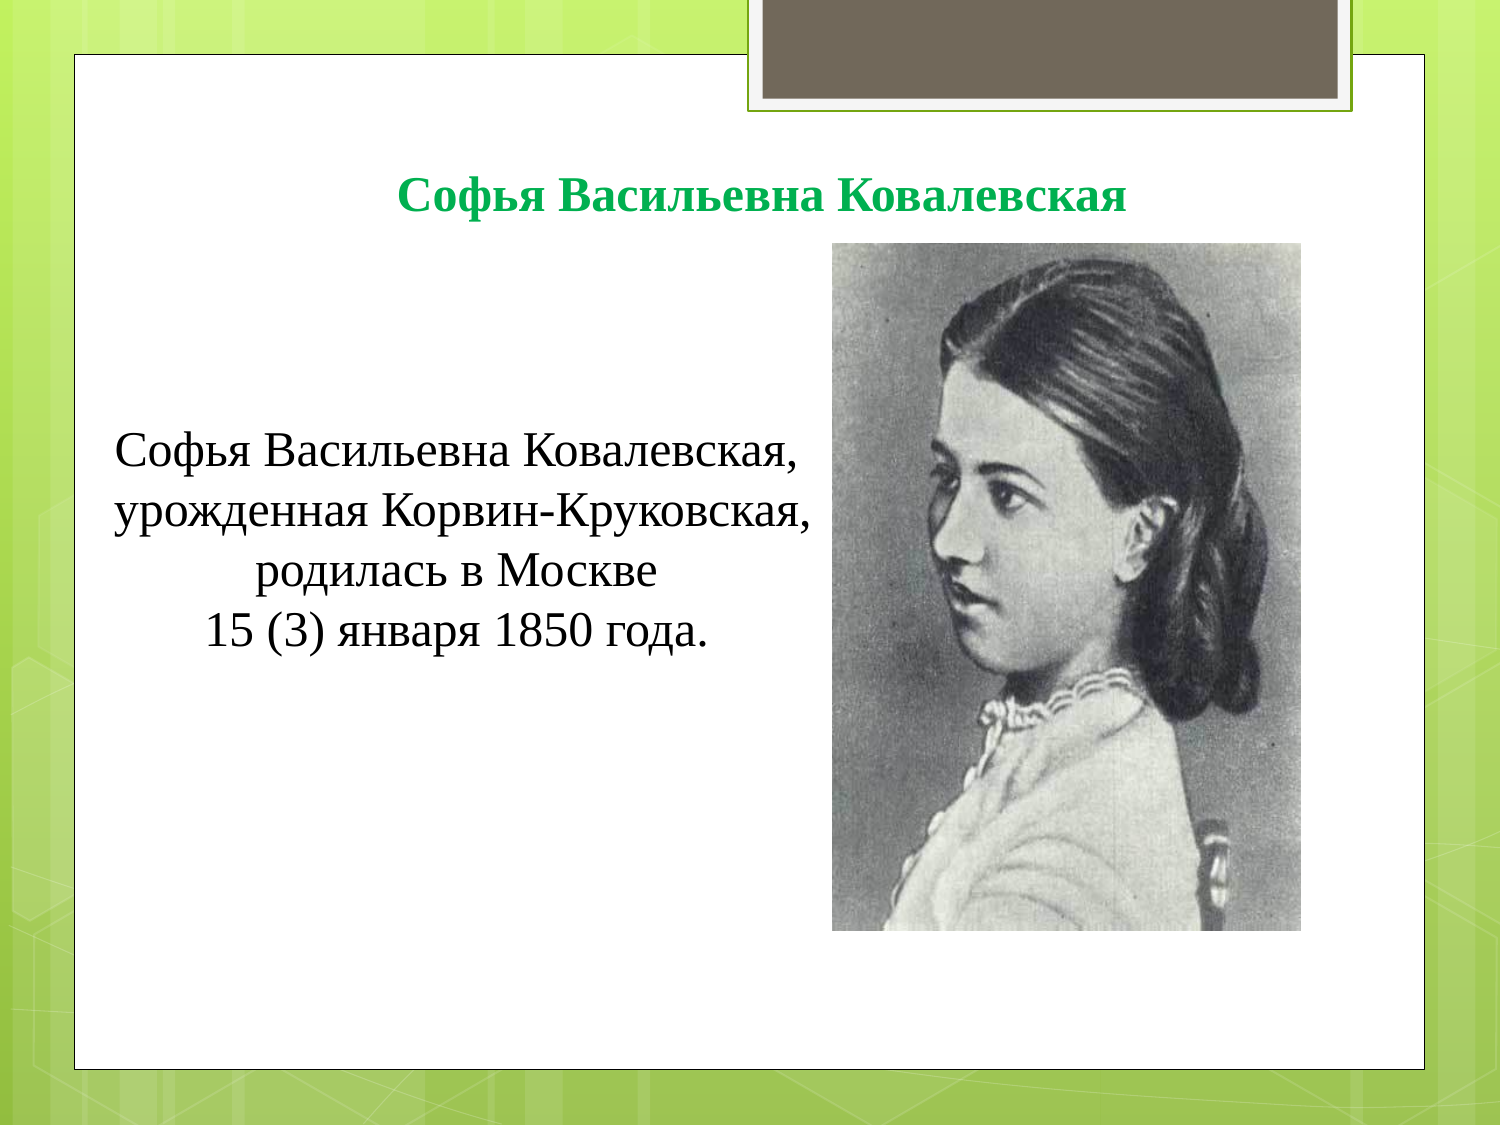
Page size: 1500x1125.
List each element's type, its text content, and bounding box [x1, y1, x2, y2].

text_box Софья Васильевна Ковалевская, урожденная Корвин-Круковская, родилась в Москве 15 (3) января 1850 года. [93, 408, 824, 664]
text_box Софья Васильевна Ковалевская [93, 93, 1418, 229]
picture [831, 243, 1301, 931]
